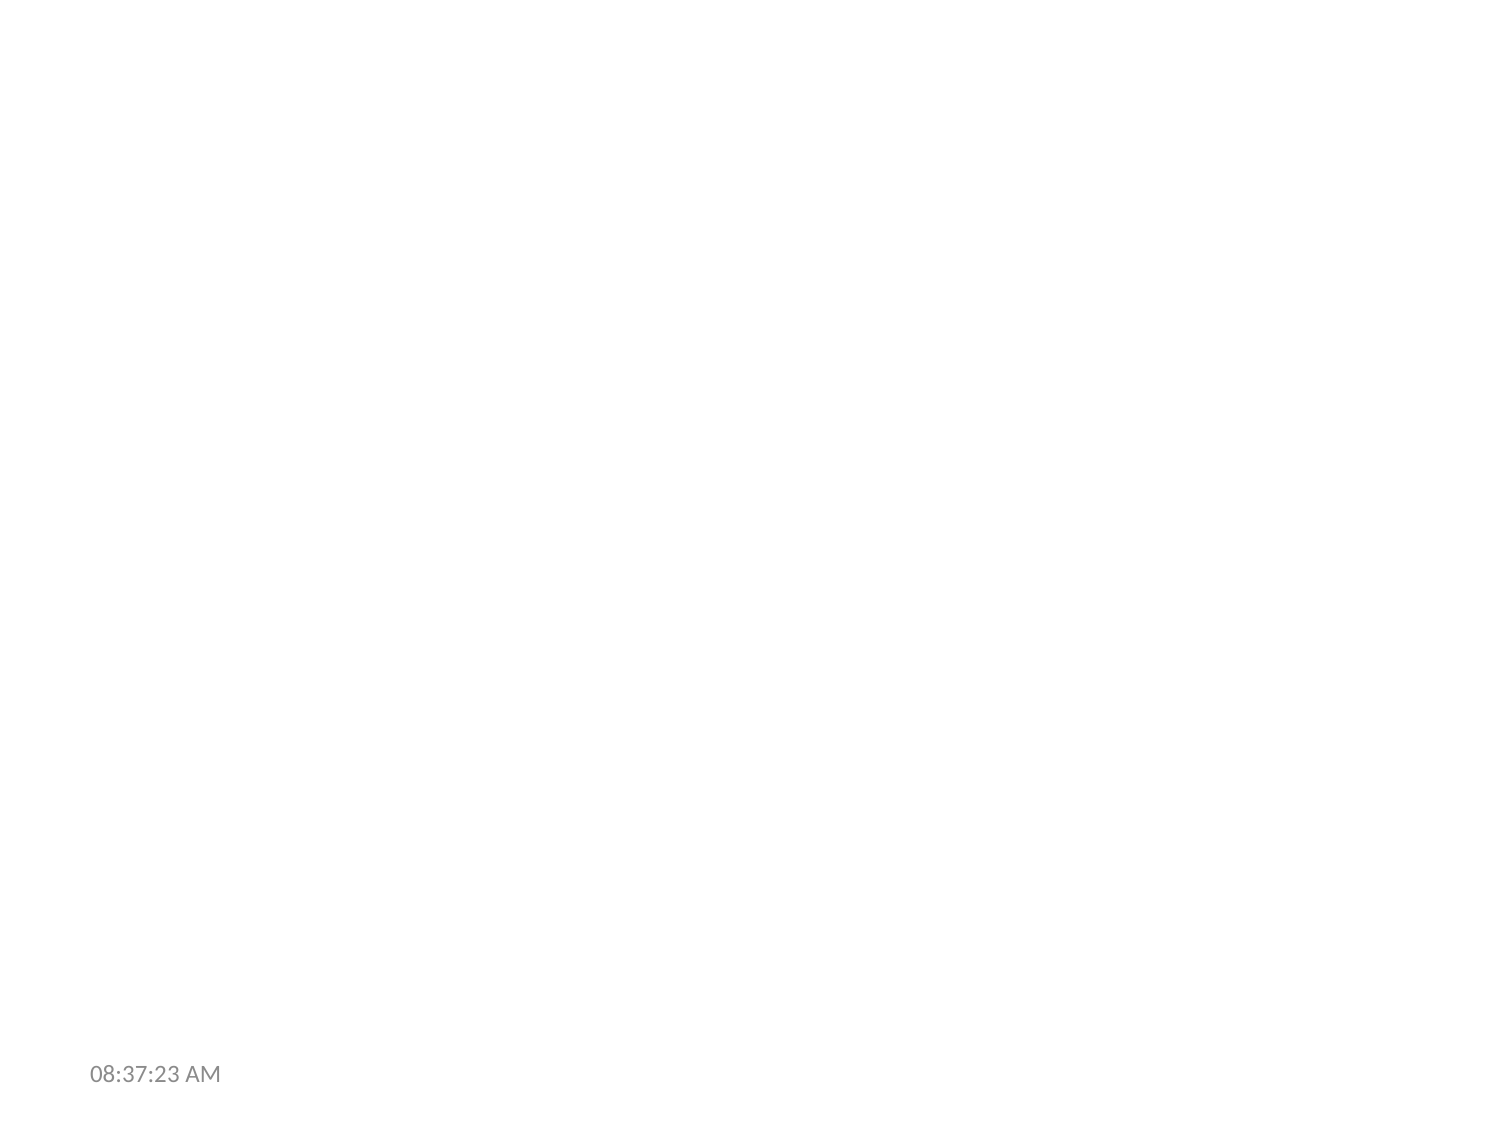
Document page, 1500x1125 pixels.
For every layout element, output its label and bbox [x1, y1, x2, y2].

slide_number [75, 1042, 425, 1103]
